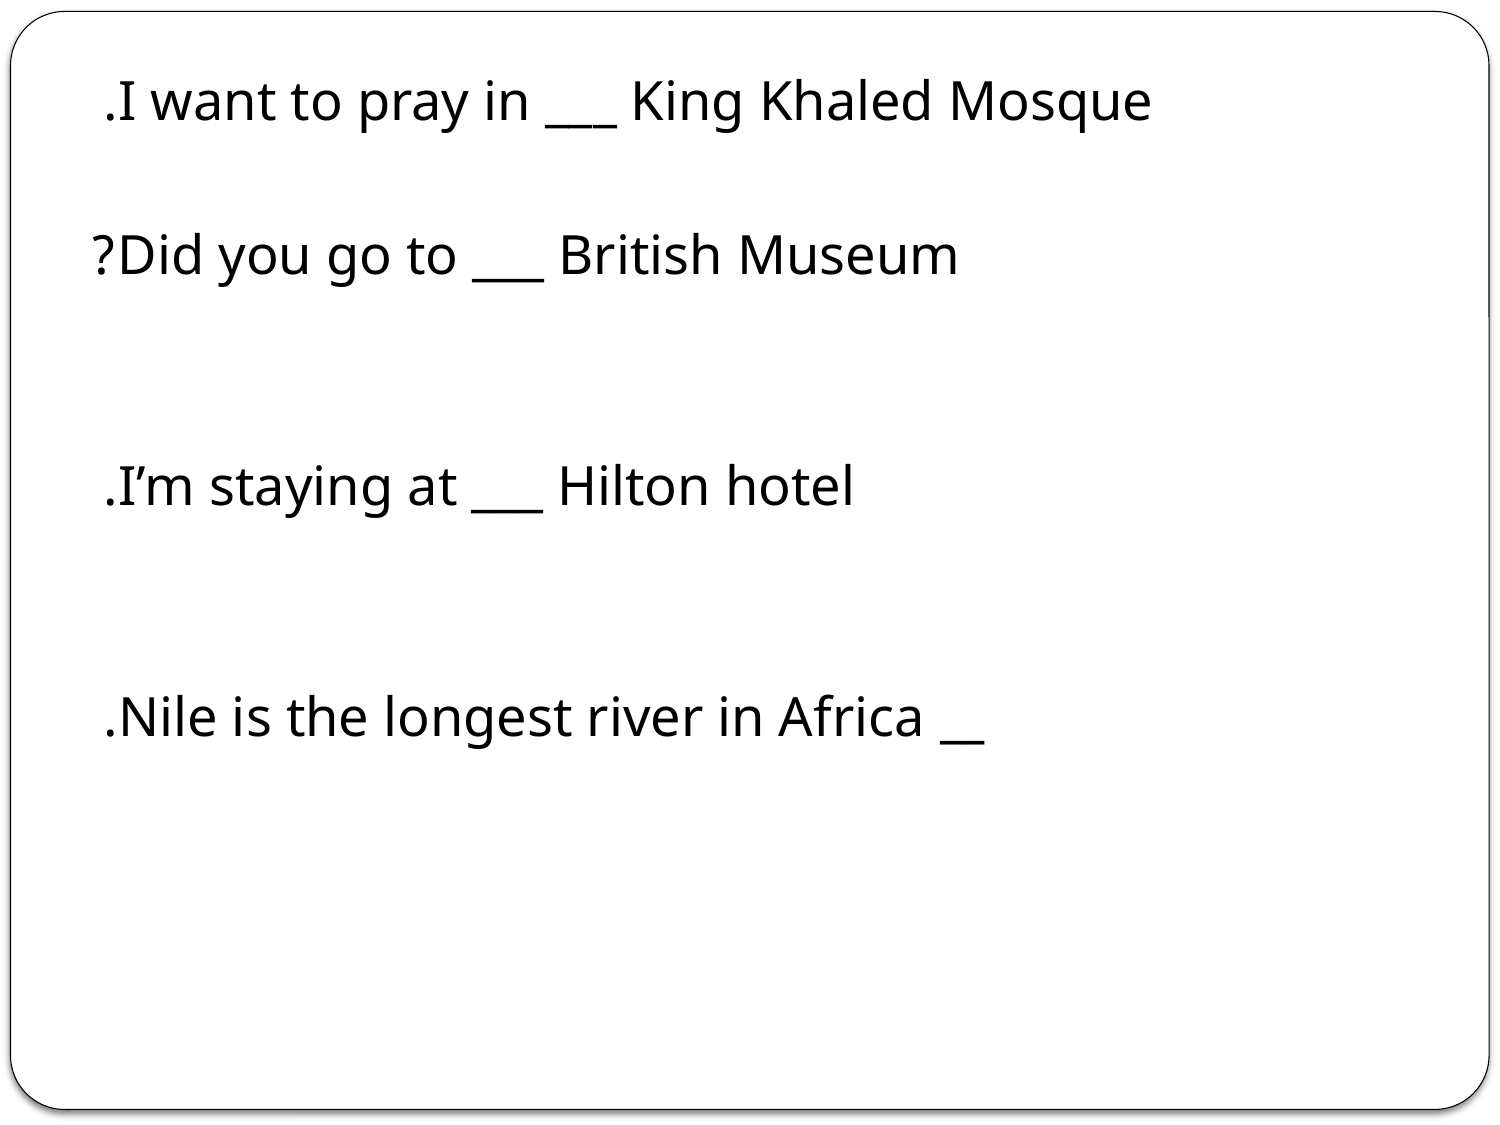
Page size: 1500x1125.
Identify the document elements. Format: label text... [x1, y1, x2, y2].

list I want to pray in ___ King Khaled Mosque. Did you go to ___ British Museum? I’m staying at ___ Hilton hotel. __ Nile is the longest river in Africa. [75, 58, 1425, 1005]
